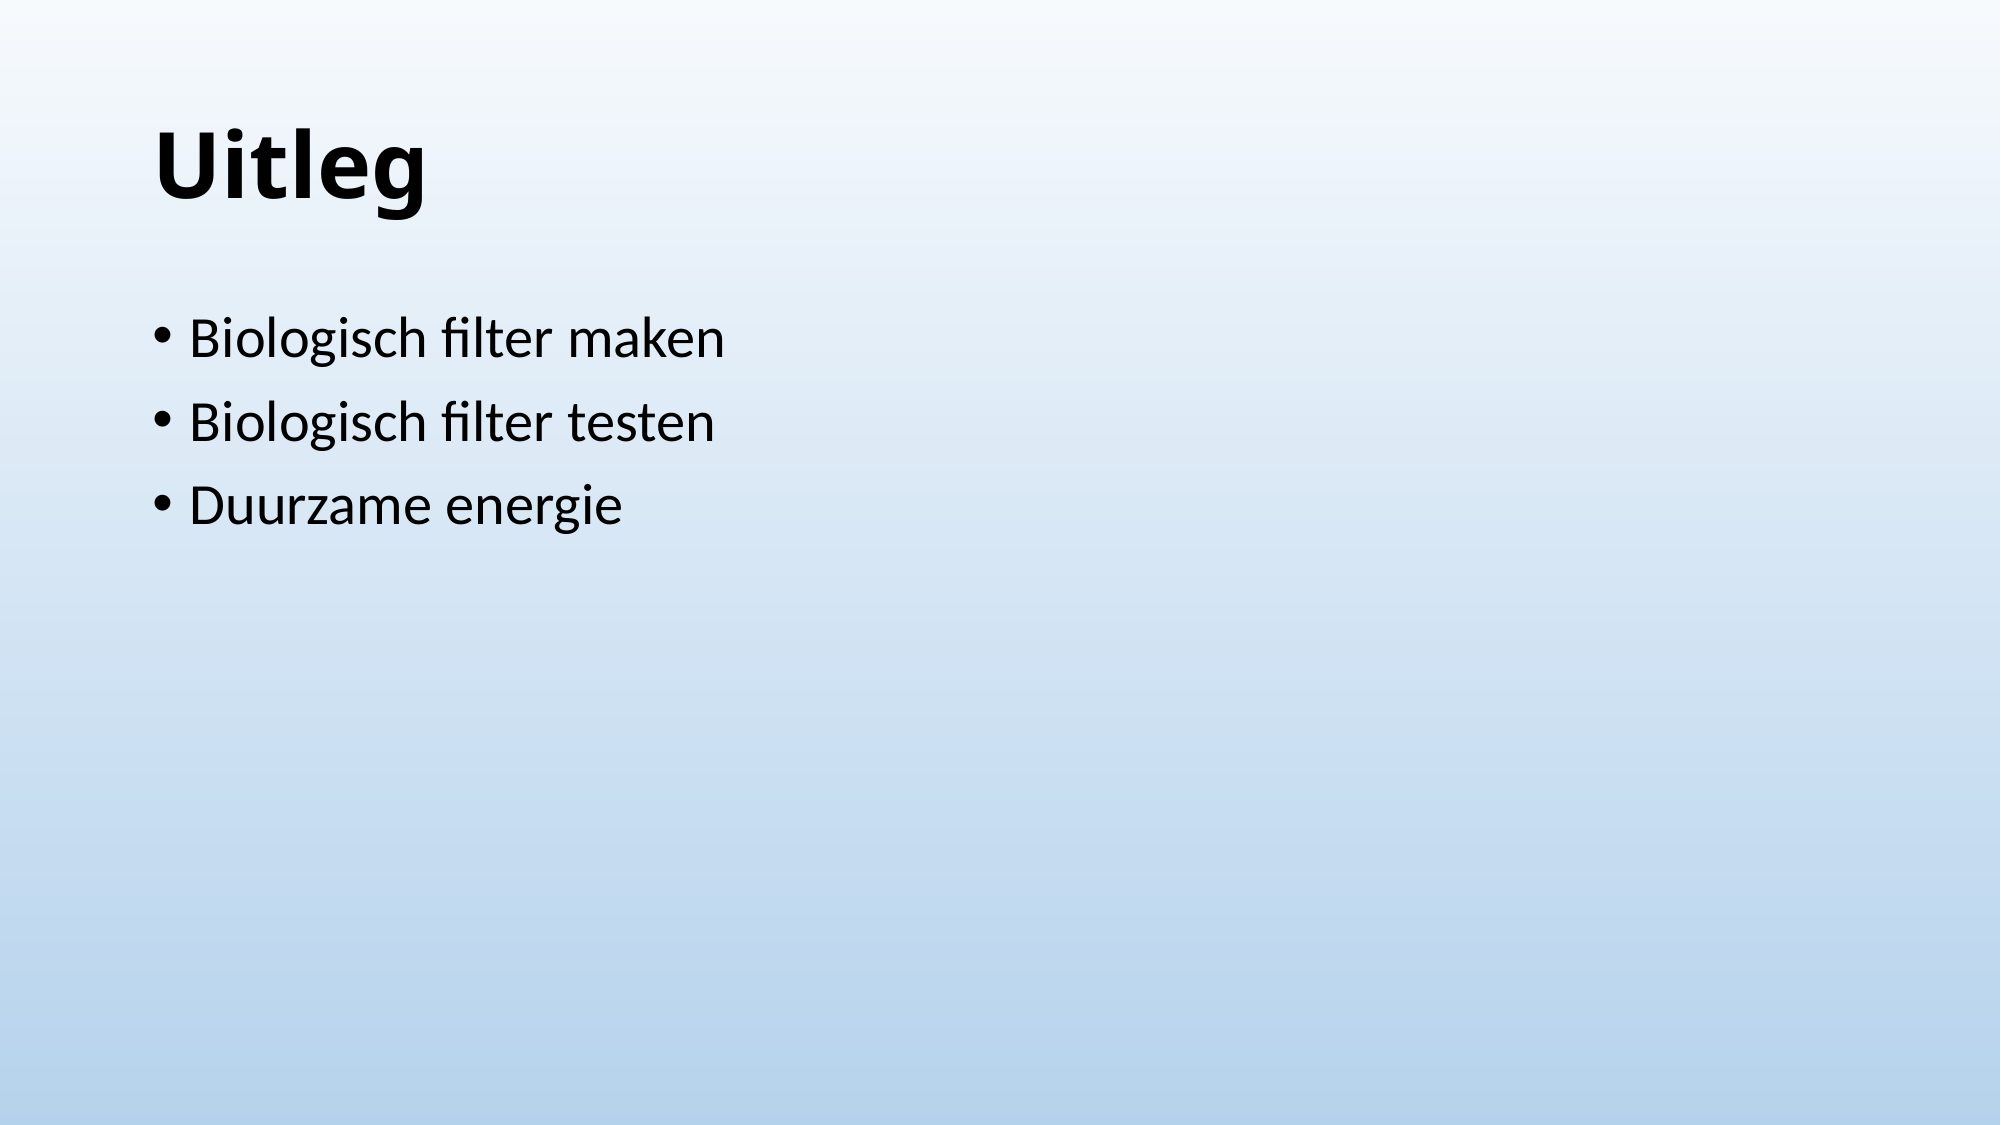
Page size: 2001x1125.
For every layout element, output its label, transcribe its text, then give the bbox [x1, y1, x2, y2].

list Biologisch filter maken Biologisch filter testen Duurzame energie [137, 299, 1863, 1014]
title Uitleg [137, 59, 1863, 278]
